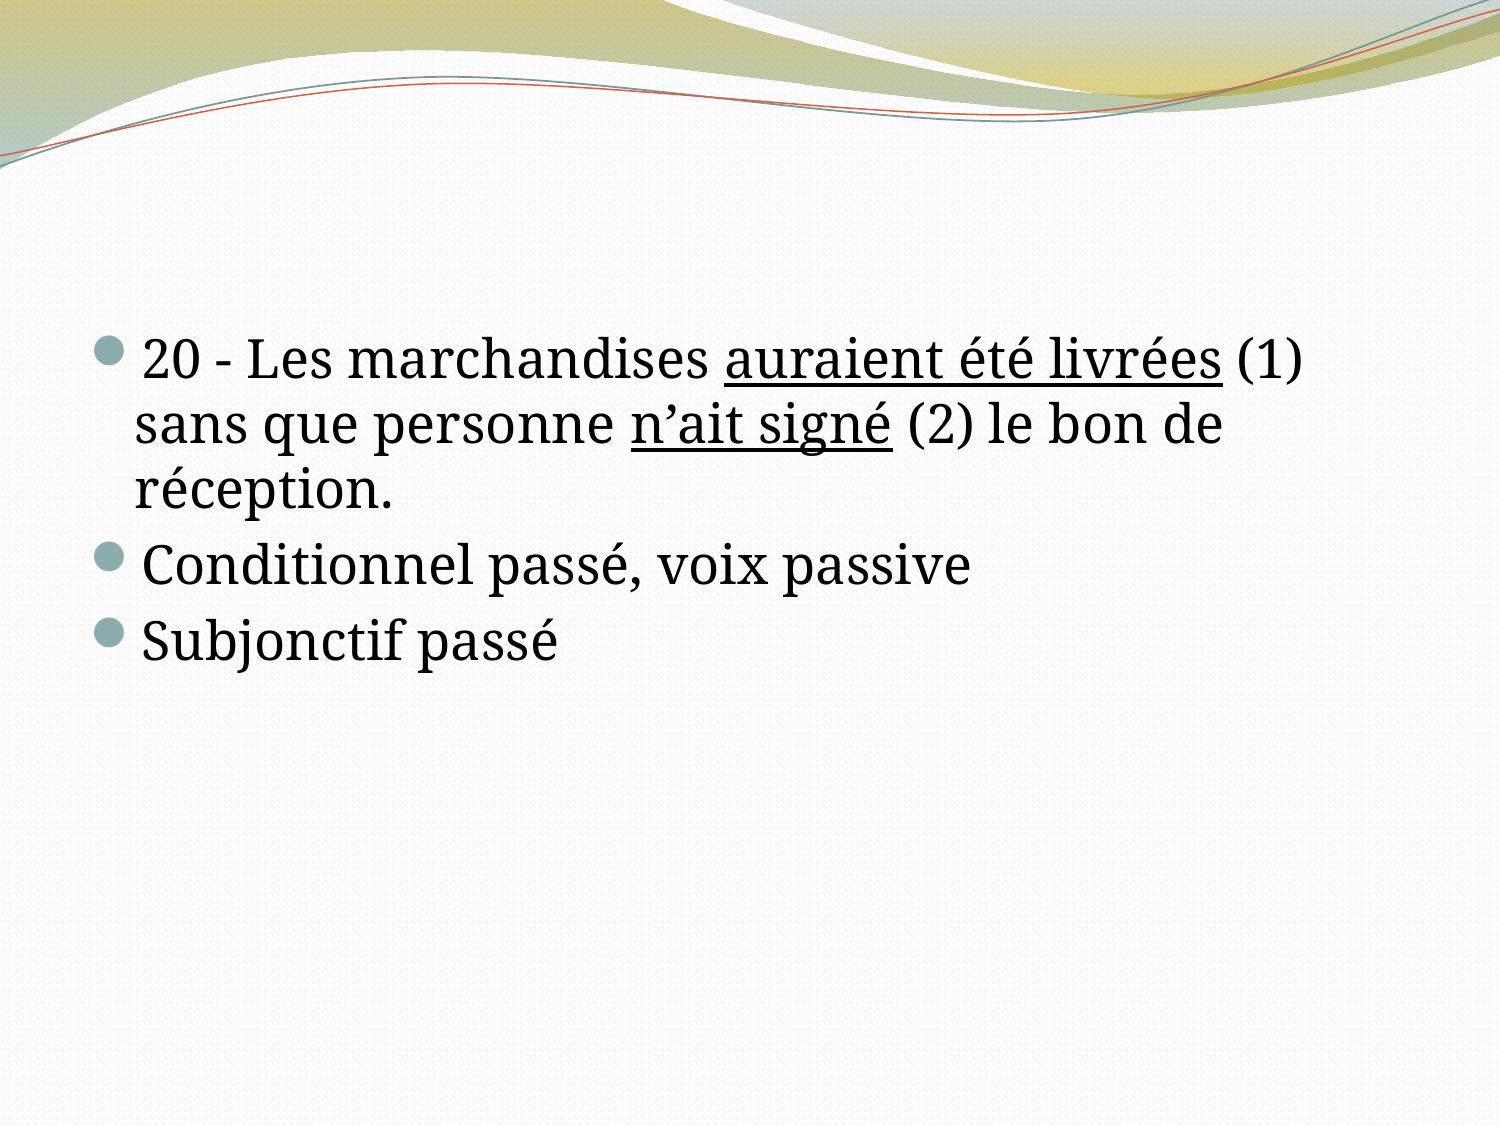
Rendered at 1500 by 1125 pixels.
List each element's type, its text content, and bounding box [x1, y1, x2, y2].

list 20 - Les marchandises auraient été livrées (1) sans que personne n’ait signé (2) le bon de réception. Conditionnel passé, voix passive Subjonctif passé [75, 317, 1425, 1038]
